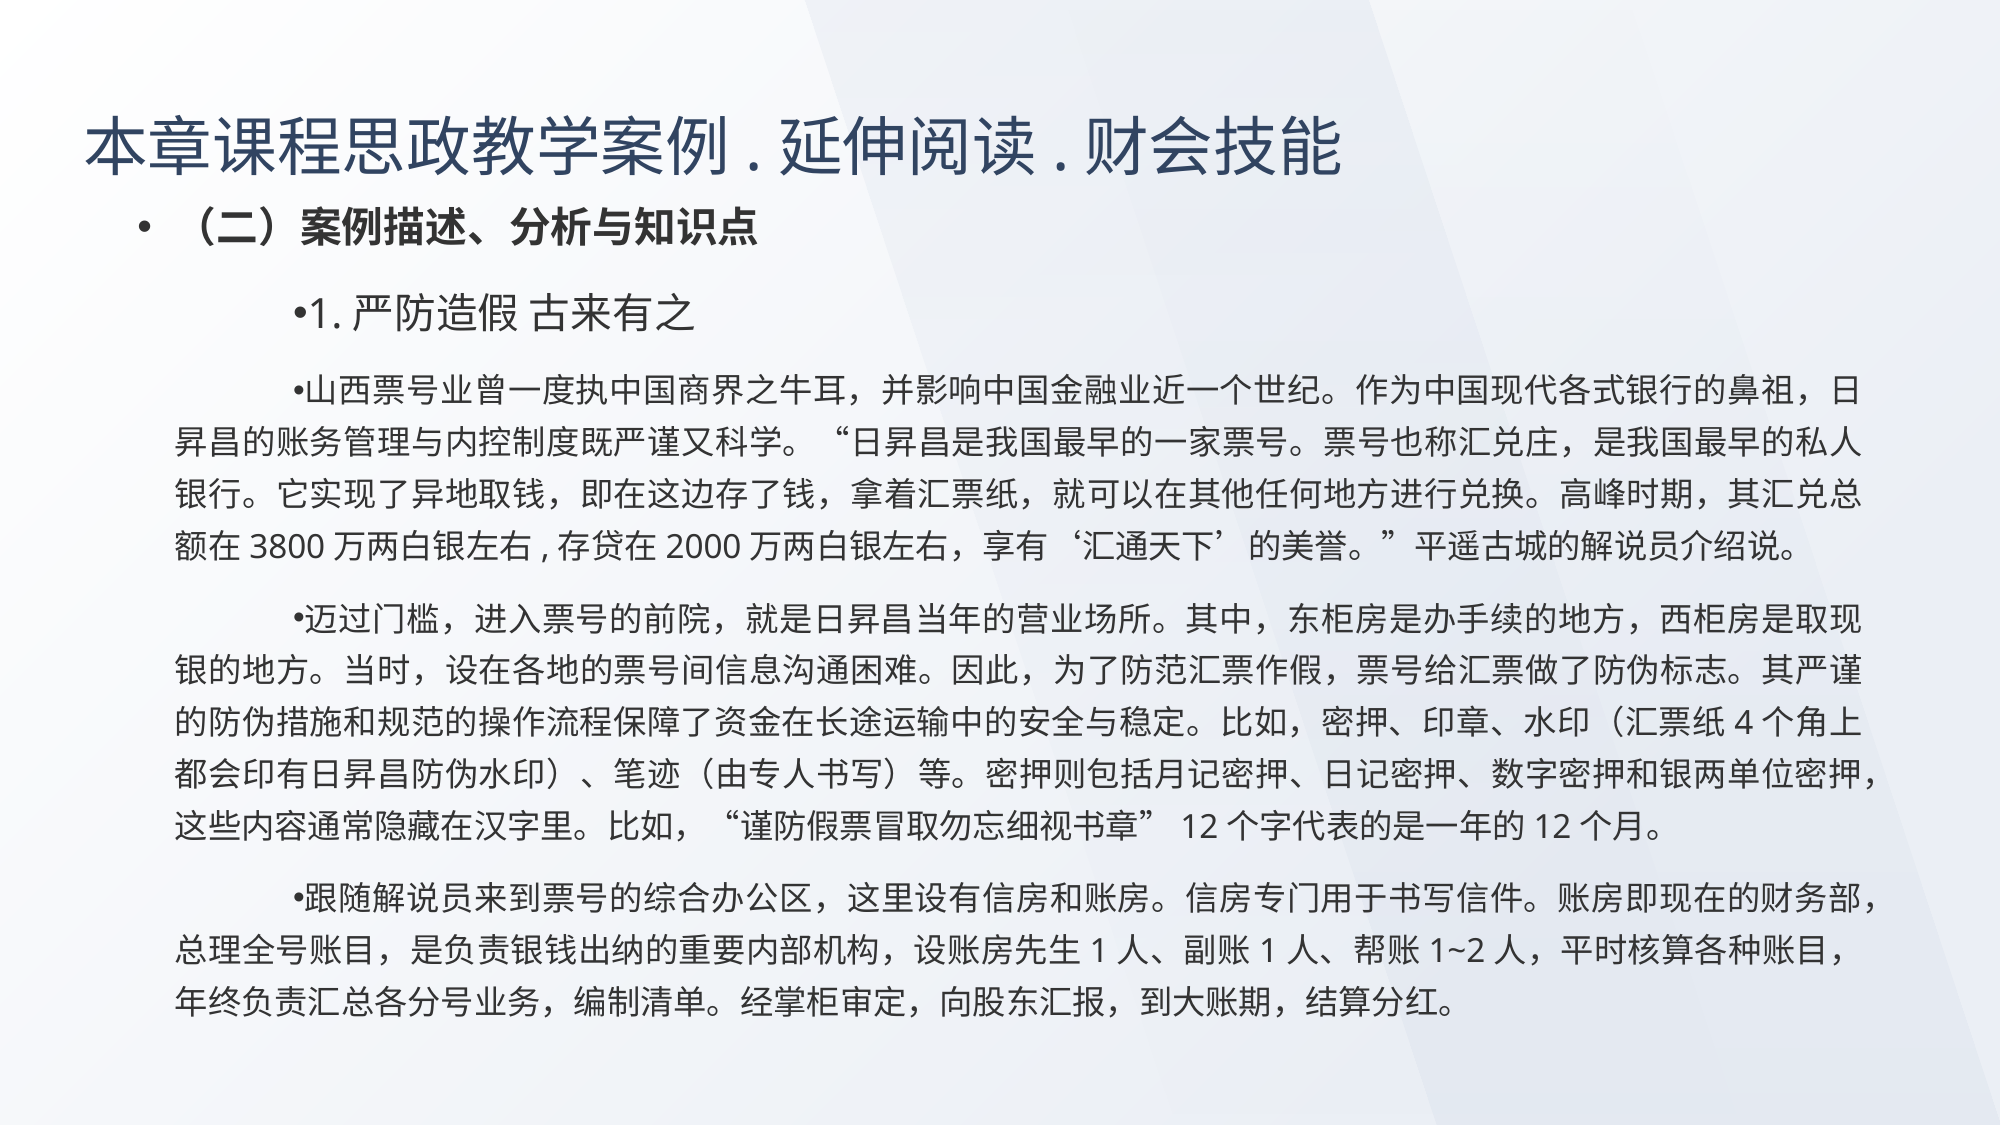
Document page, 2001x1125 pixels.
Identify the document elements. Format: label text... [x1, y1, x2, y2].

list （二）案例描述、分析与知识点 1.严防造假 古来有之 山西票号业曾一度执中国商界之牛耳，并影响中国金融业近一个世纪。作为中国现代各式银行的鼻祖，日昇昌的账务管理与内控制度既严谨又科学。“日昇昌是我国最早的一家票号。票号也称汇兑庄，是我国最早的私人银行。它实现了异地取钱，即在这边存了钱，拿着汇票纸，就可以在其他任何地方进行兑换。高峰时期，其汇兑总额在3800万两白银左右,存贷在2000万两白银左右，享有‘汇通天下’的美誉。”平遥古城的解说员介绍说。 迈过门槛，进入票号的前院，就是日昇昌当年的营业场所。其中，东柜房是办手续的地方，西柜房是取现银的地方。当时，设在各地的票号间信息沟通困难。因此，为了防范汇票作假，票号给汇票做了防伪标志。其严谨的防伪措施和规范的操作流程保障了资金在长途运输中的安全与稳定。比如，密押、印章、水印（汇票纸4个角上都会印有日昇昌防伪水印）、笔迹（由专人书写）等。密押则包括月记密押、日记密押、数字密押和银两单位密押，这些内容通常隐藏在汉字里。比如，“谨防假票冒取勿忘细视书章”12个字代表的是一年的12个月。 跟随解说员来到票号的综合办公区，这里设有信房和账房。信房专门用于书写信件。账房即现在的财务部，总理全号账目，是负责银钱出纳的重要内部机构，设账房先生1人、副账1人、帮账1~2人，平时核算各种账目，年终负责汇总各分号业务，编制清单。经掌柜审定，向股东汇报，到大账期，结算分红。 [137, 185, 1863, 1078]
title 本章课程思政教学案例.延伸阅读.财会技能 [83, 100, 1361, 184]
